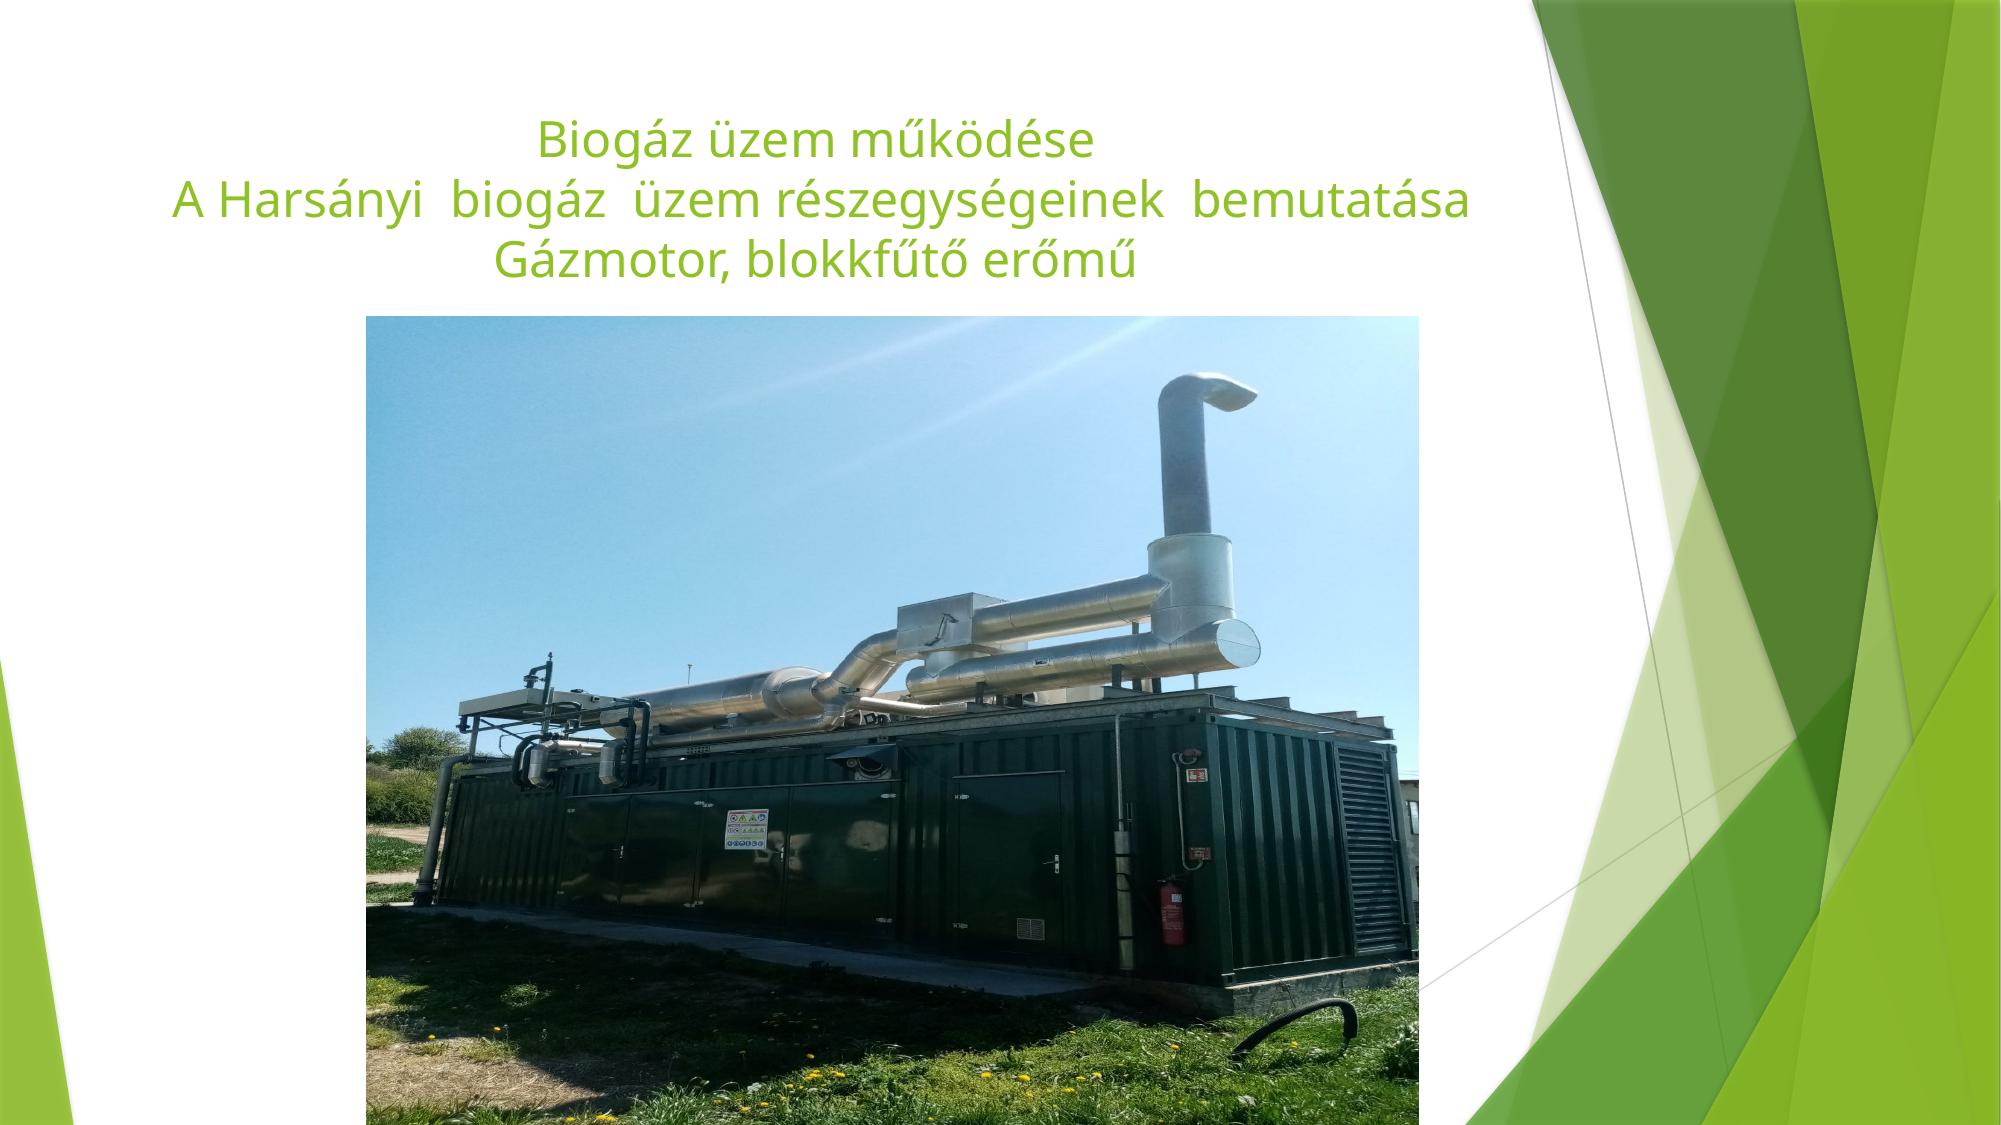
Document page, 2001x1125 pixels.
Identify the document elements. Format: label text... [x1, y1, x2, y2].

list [366, 316, 1420, 1125]
title Biogáz üzem működése A Harsányi biogáz üzem részegységeinek bemutatása Gázmotor, blokkfűtő erőmű [111, 99, 1522, 317]
